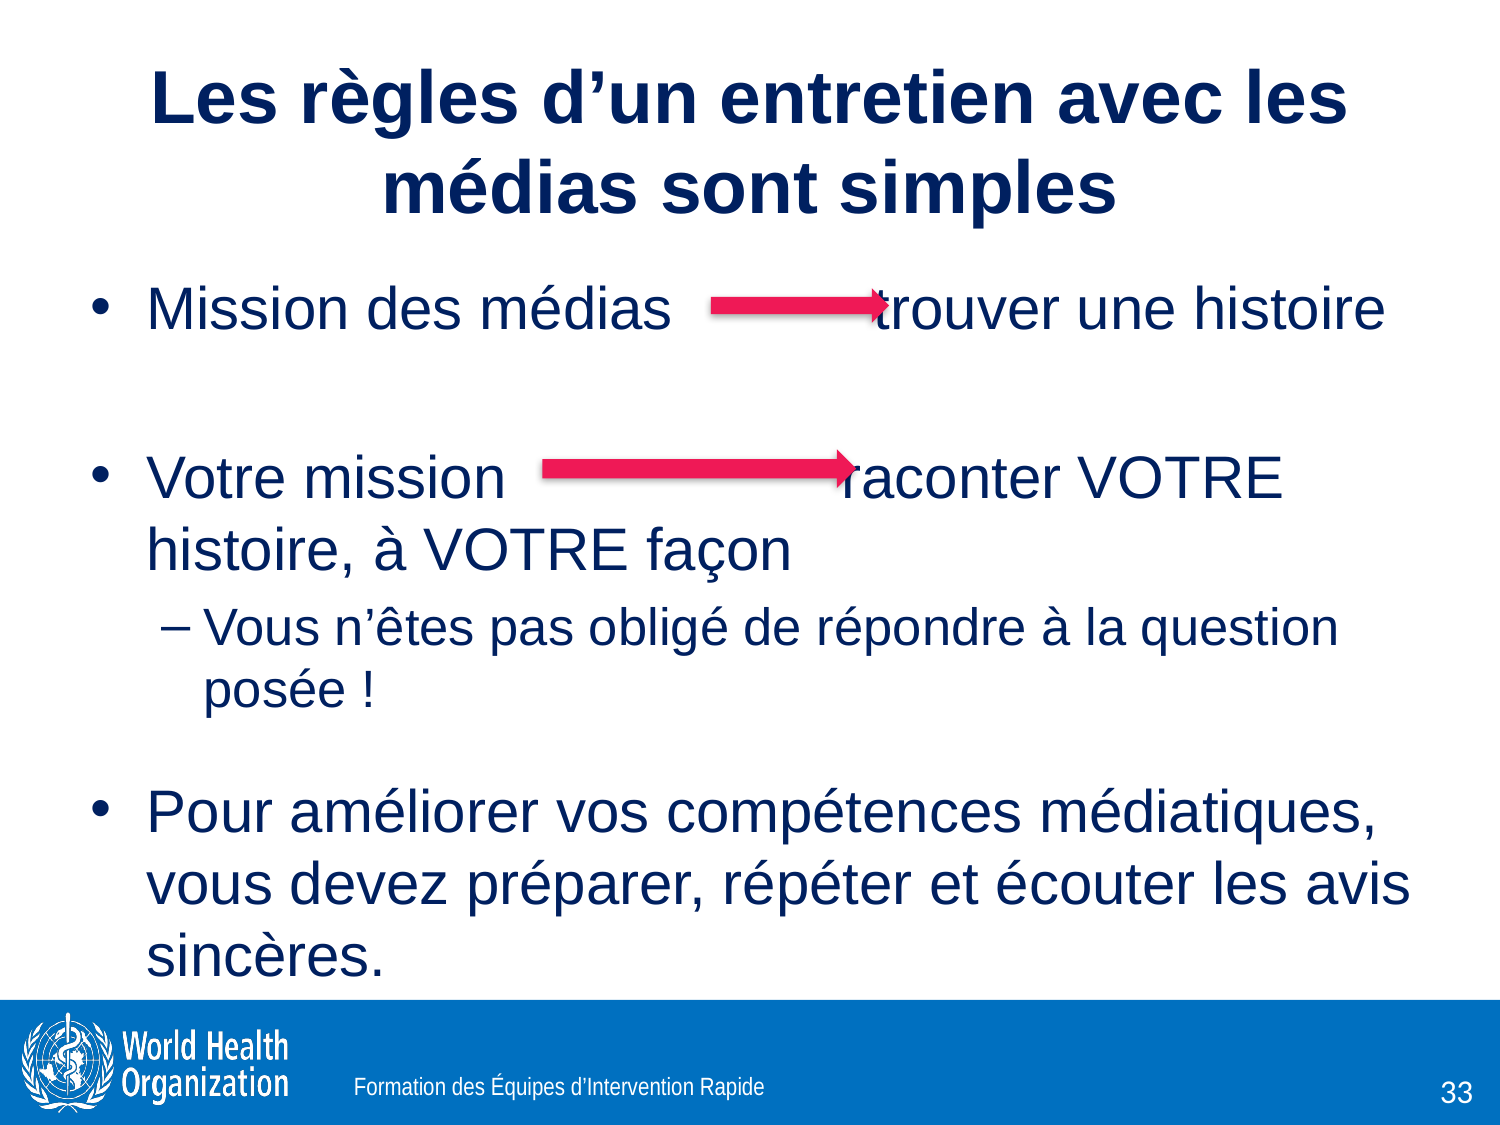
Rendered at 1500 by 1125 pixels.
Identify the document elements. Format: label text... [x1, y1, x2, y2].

title Les règles d’un entretien avec les médias sont simples [75, 45, 1425, 233]
text_box [542, 449, 857, 488]
picture [21, 1012, 288, 1113]
list Mission des médias trouver une histoire Votre mission raconter VOTRE histoire, à VOTRE façon Vous n’êtes pas obligé de répondre à la question posée ! Pour améliorer vos compétences médiatiques, vous devez préparer, répéter et écouter les avis sincères. [75, 262, 1459, 1005]
text_box [710, 288, 890, 323]
